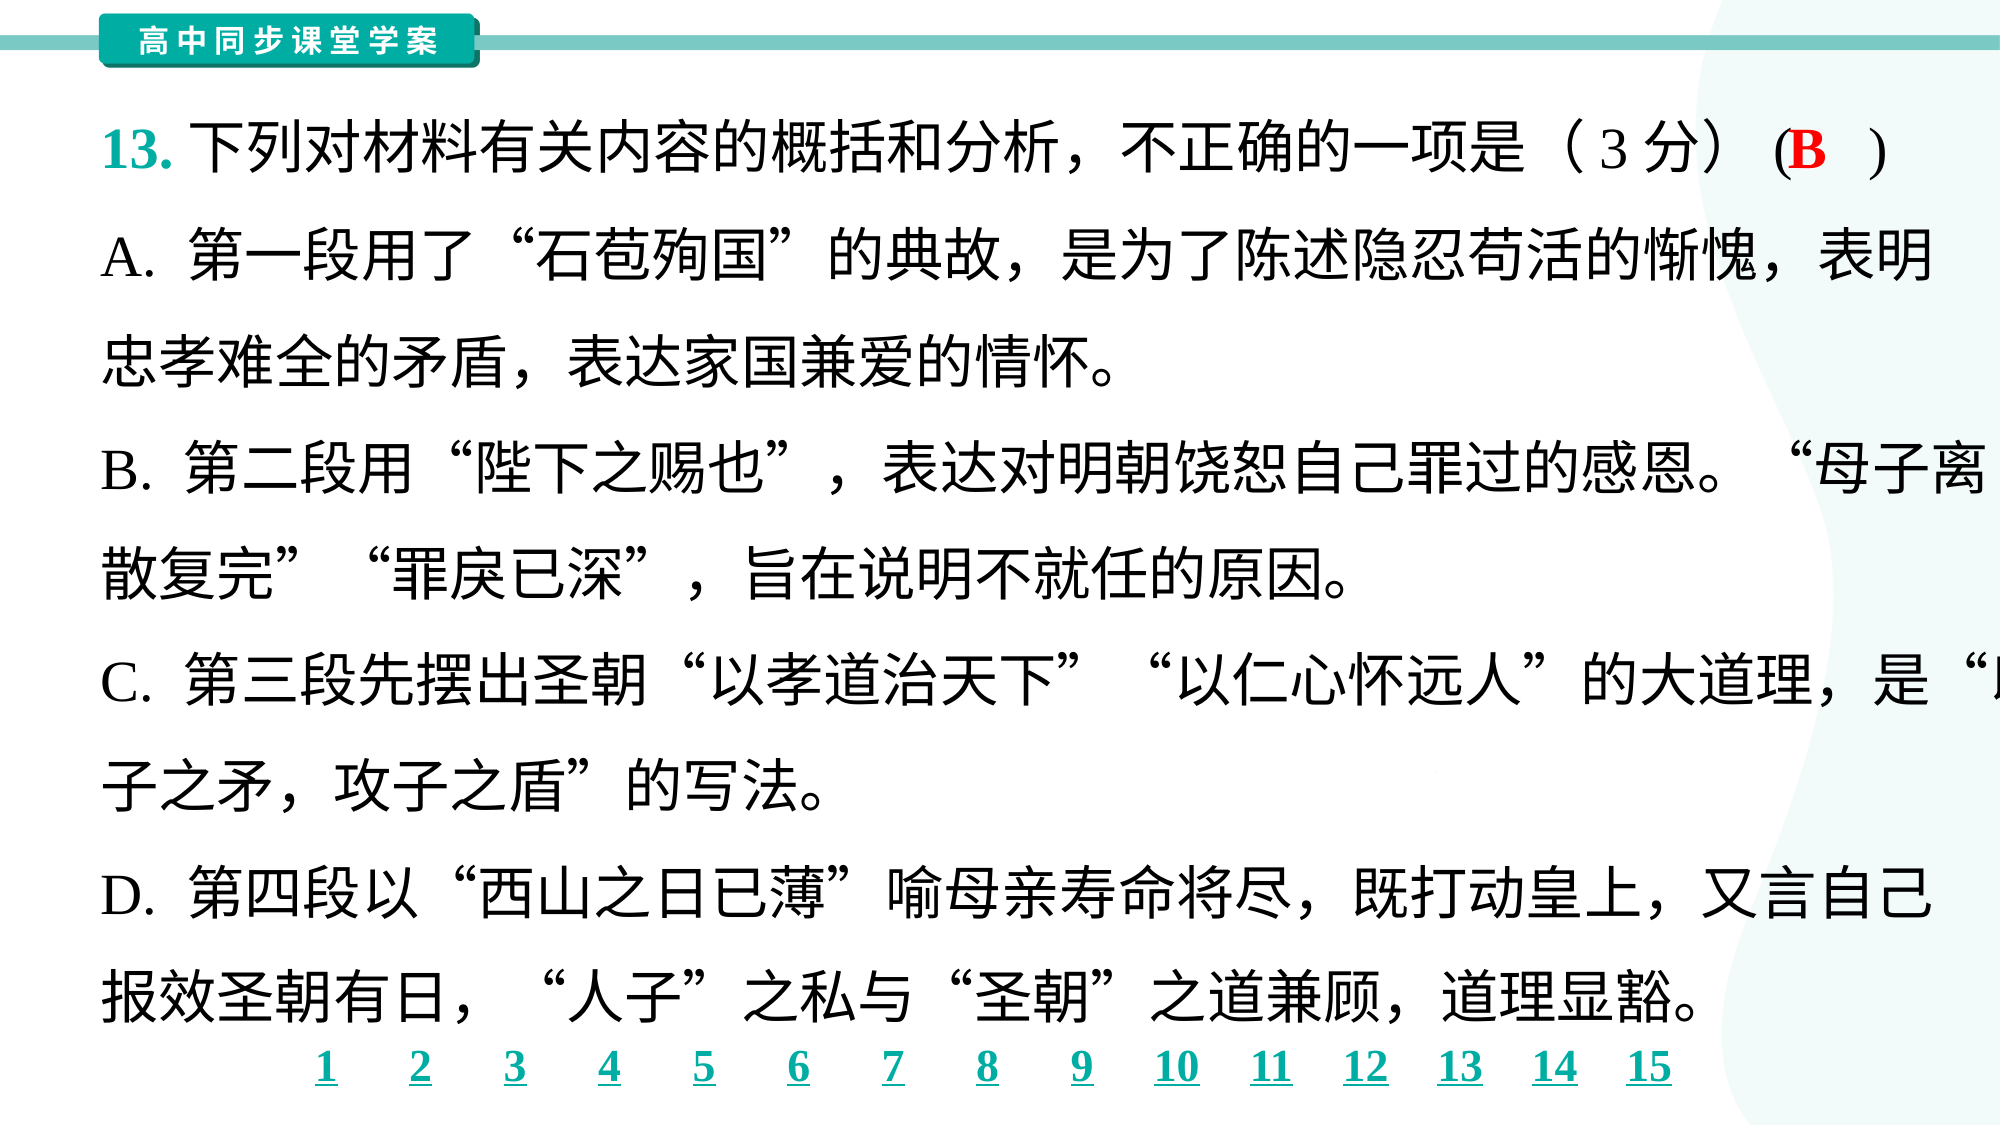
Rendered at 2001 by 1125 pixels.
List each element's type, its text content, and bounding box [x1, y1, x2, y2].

text_box B [1766, 75, 1848, 169]
text_box 13.下列对材料有关内容的概括和分析，不正确的一项是（3分）( ) [100, 76, 1766, 169]
text_box 13.下列对材料有关内容的概括和分析，不正确的一项是（3分）( ) [1848, 76, 1933, 169]
text_box A. 第一段用了“石苞殉国”的典故，是为了陈述隐忍苟活的惭愧，表明 忠孝难全的矛盾，表达家国兼爱的情怀。 B. 第二段用“陛下之赐也”，表达对明朝饶恕自己罪过的感恩。“母子离 散复完”“罪戾已深”，旨在说明不就任的原因。 C. 第三段先摆出圣朝“以孝道治天下”“以仁心怀远人”的大道理，是“以 子之矛，攻子之盾”的写法。 D. 第四段以“西山之日已薄”喻母亲寿命将尽，既打动皇上，又言自己 报效圣朝有日，“人子”之私与“圣朝”之道兼顾，道理显豁。 [100, 182, 1899, 1019]
picture [0, 0, 2000, 1125]
